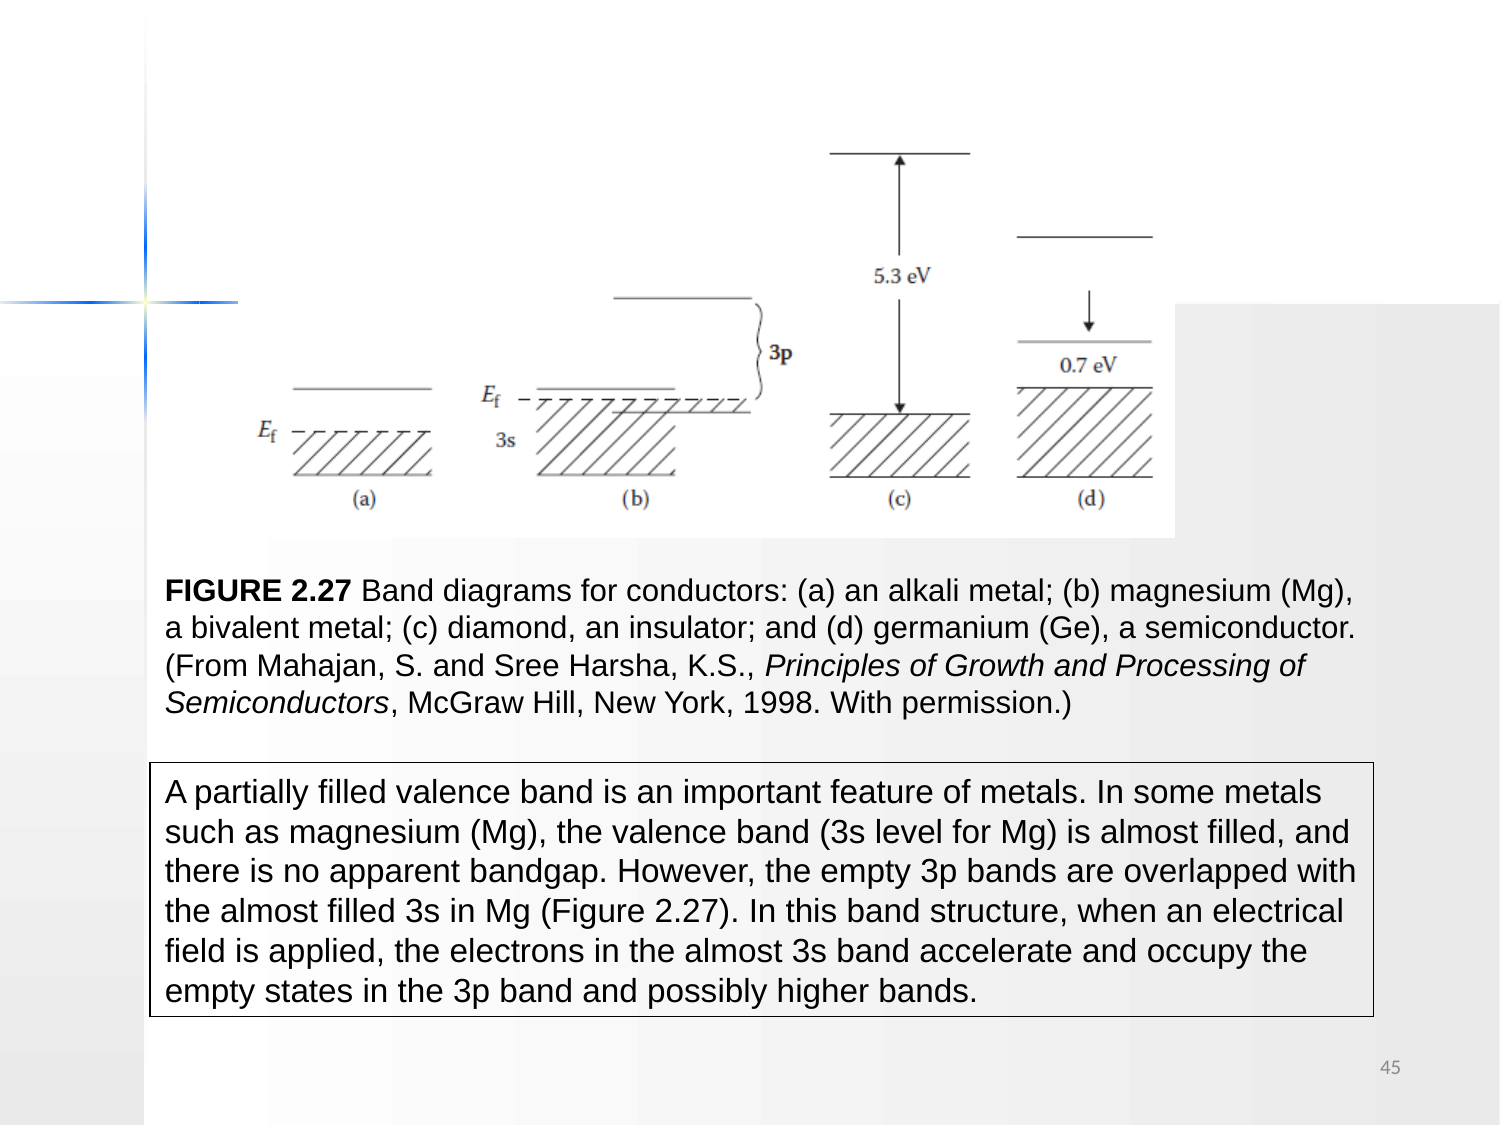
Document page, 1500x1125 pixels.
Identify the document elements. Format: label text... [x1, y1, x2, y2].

picture [238, 123, 1176, 538]
text_box FIGURE 2.27 Band diagrams for conductors: (a) an alkali metal; (b) magnesium (Mg), a bivalent metal; (c) diamond, an insulator; and (d) germanium (Ge), a semiconductor. (From Mahajan, S. and Sree Harsha, K.S., Principles of Growth and Processing of Semiconductors, McGraw Hill, New York, 1998. With permission.) [150, 562, 1388, 727]
text_box A partially filled valence band is an important feature of metals. In some metals such as magnesium (Mg), the valence band (3s level for Mg) is almost filled, and there is no apparent bandgap. However, the empty 3p bands are overlapped with the almost filled 3s in Mg (Figure 2.27). In this band structure, when an electrical field is applied, the electrons in the almost 3s band accelerate and occupy the empty states in the 3p band and possibly higher bands. [150, 762, 1374, 1017]
